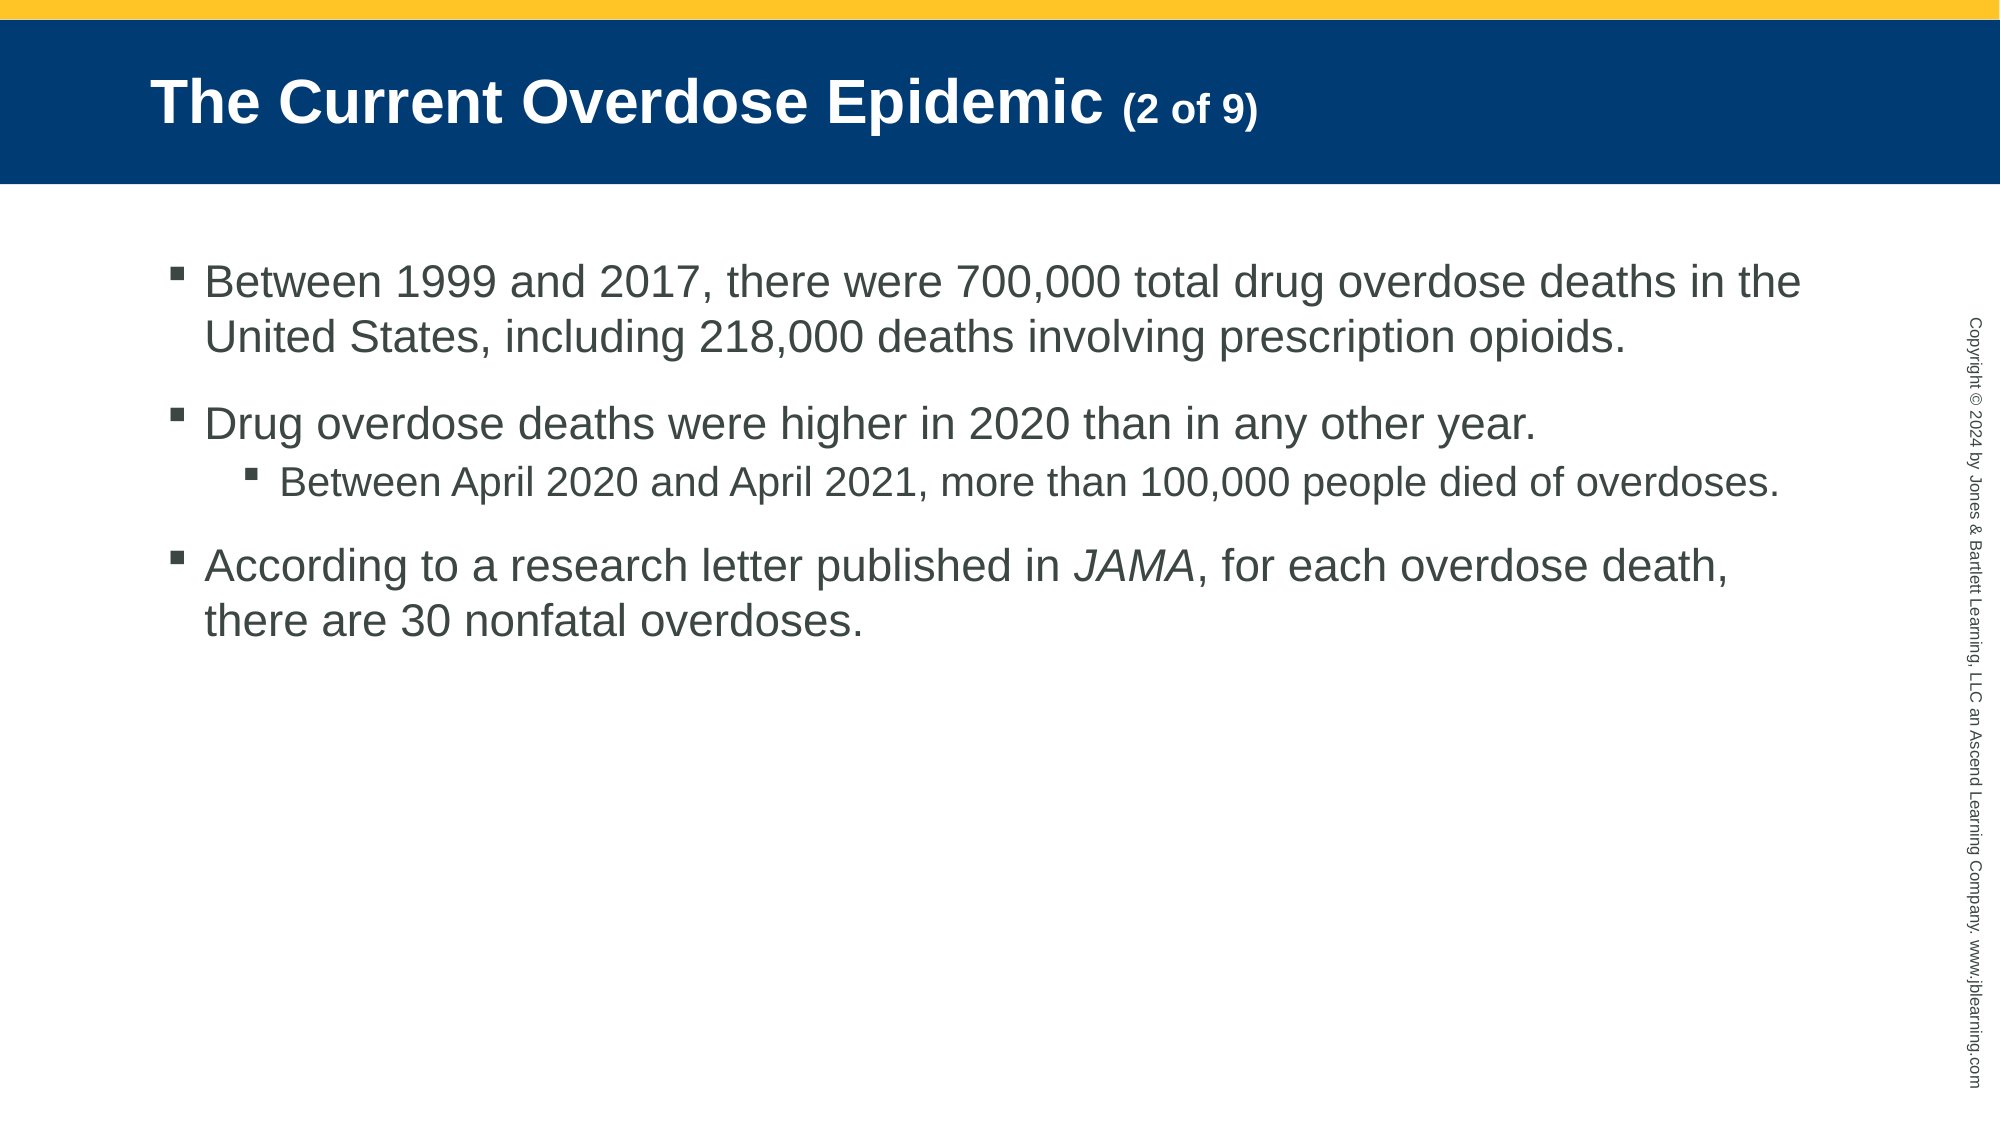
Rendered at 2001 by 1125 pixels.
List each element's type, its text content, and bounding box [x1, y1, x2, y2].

title The Current Overdose Epidemic (2 of 9) [0, 19, 2000, 185]
list Between 1999 and 2017, there were 700,000 total drug overdose deaths in the United States, including 218,000 deaths involving prescription opioids. Drug overdose deaths were higher in 2020 than in any other year. Between April 2020 and April 2021, more than 100,000 people died of overdoses. According to a research letter published in JAMA, for each overdose death, there are 30 nonfatal overdoses. [151, 244, 1840, 1016]
